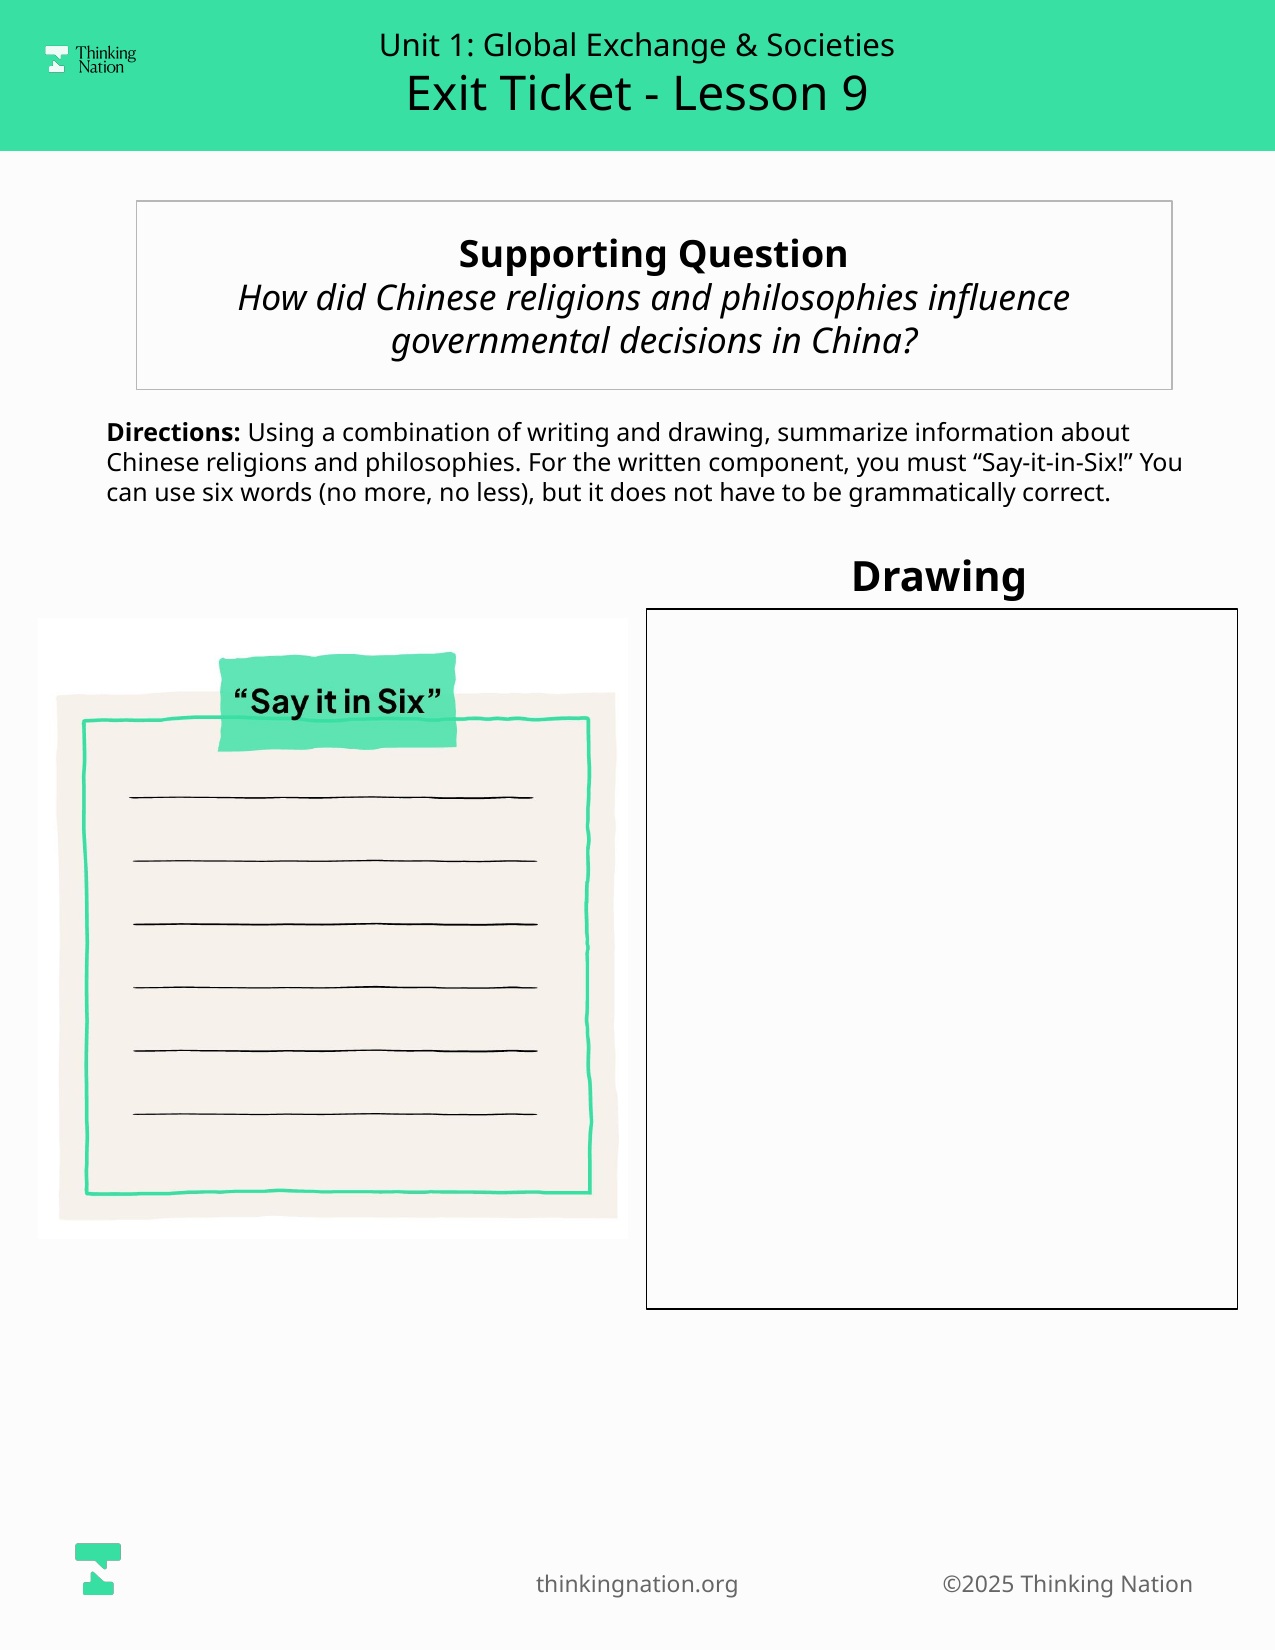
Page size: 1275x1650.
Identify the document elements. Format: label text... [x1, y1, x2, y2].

text_box thinkingnation.org [486, 1553, 789, 1605]
picture [62, 1533, 134, 1605]
text_box Directions: Using a combination of writing and drawing, summarize information about Chinese religions and philosophies. For the written component, you must “Say-it-in-Six!” You can use six words (no more, no less), but it does not have to be grammatically correct. [91, 401, 1218, 522]
text_box [646, 608, 1238, 1309]
text_box Drawing [835, 534, 1049, 606]
picture [37, 618, 629, 1239]
text_box ©2025 Thinking Nation [907, 1553, 1210, 1605]
picture [35, 37, 140, 82]
text_box Supporting Question How did Chinese religions and philosophies influence governmental decisions in China? [136, 201, 1172, 390]
text_box Unit 1: Global Exchange & Societies Exit Ticket - Lesson 9 [0, 0, 1275, 151]
